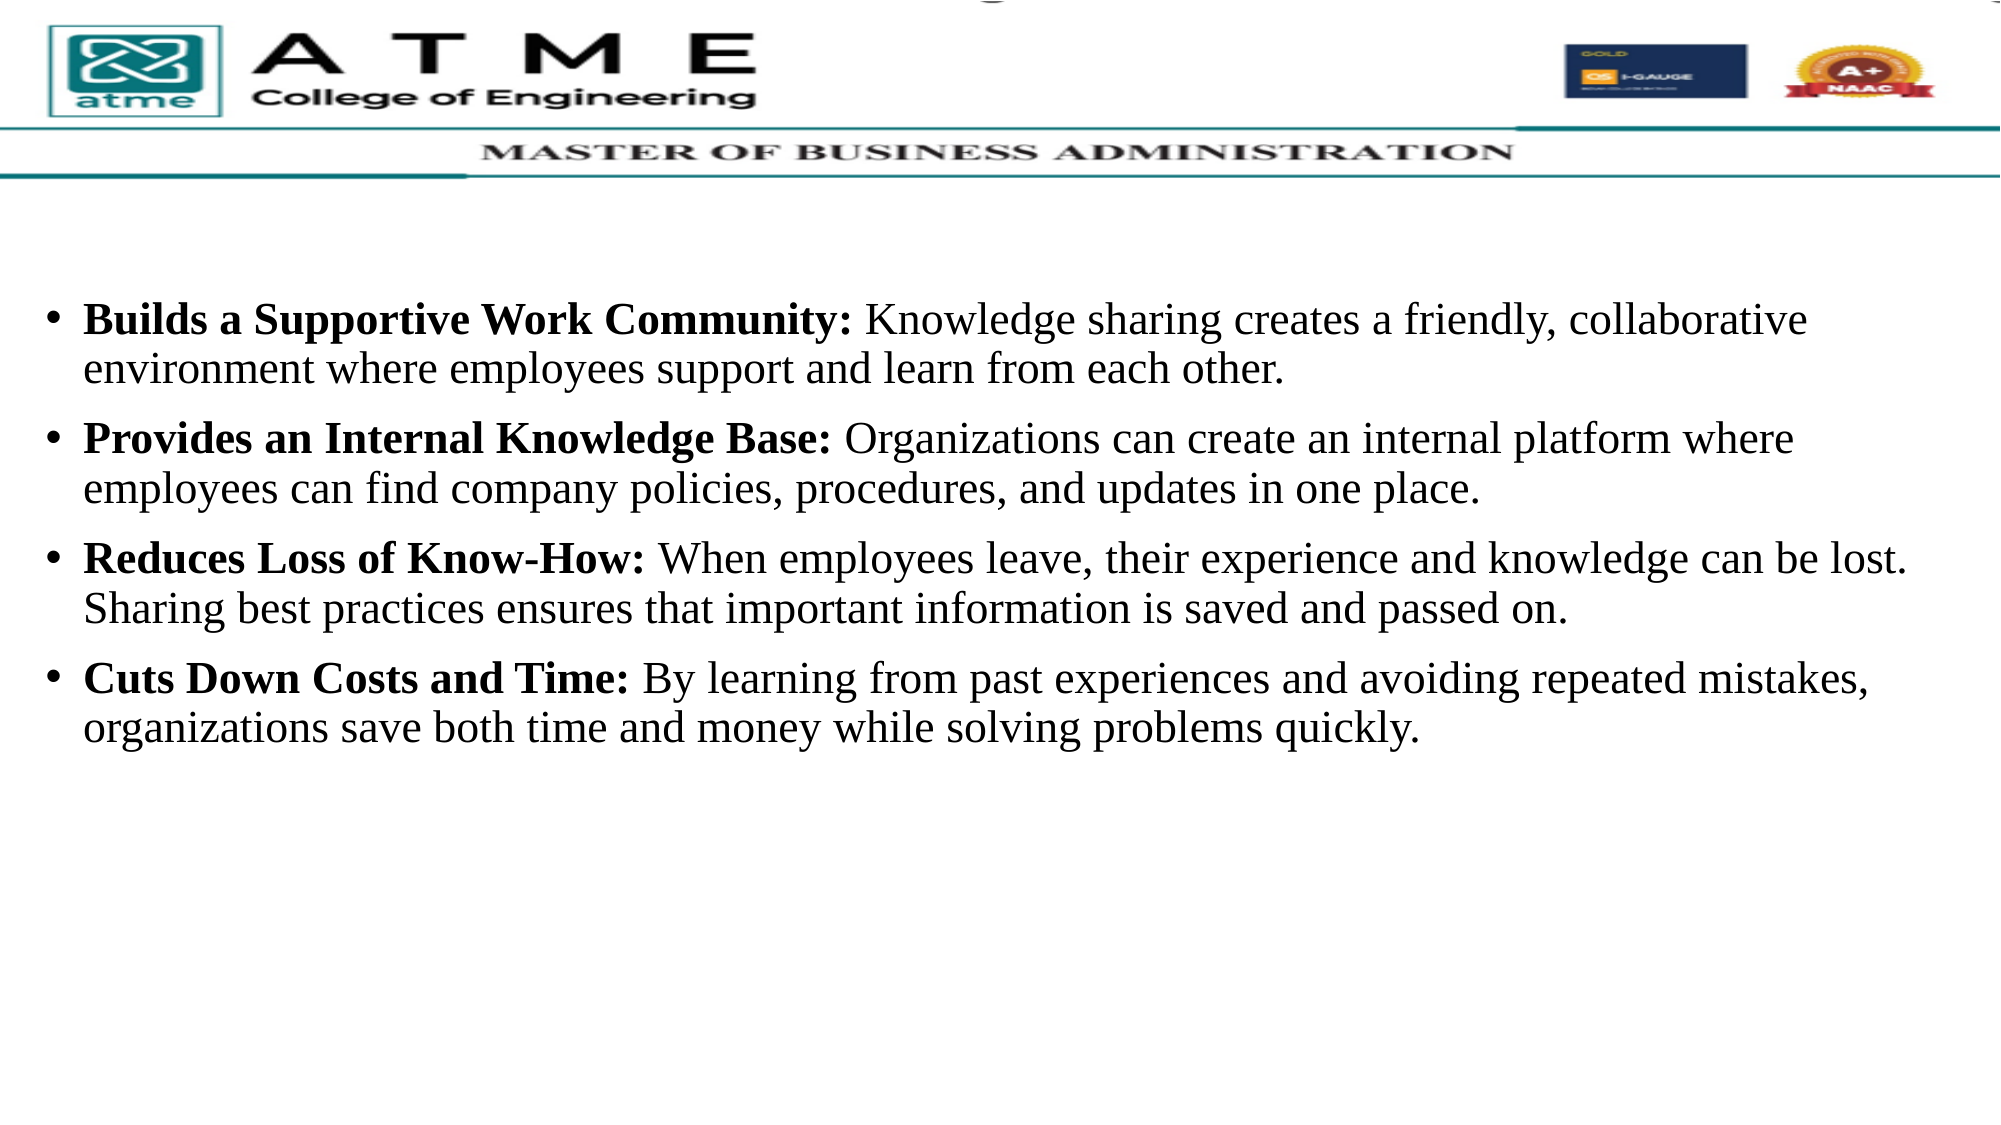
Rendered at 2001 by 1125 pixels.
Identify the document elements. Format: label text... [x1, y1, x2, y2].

list Builds a Supportive Work Community: Knowledge sharing creates a friendly, collaborative environment where employees support and learn from each other. Provides an Internal Knowledge Base: Organizations can create an internal platform where employees can find company policies, procedures, and updates in one place. Reduces Loss of Know-How: When employees leave, their experience and knowledge can be lost. Sharing best practices ensures that important information is saved and passed on. Cuts Down Costs and Time: By learning from past experiences and avoiding repeated mistakes, organizations save both time and money while solving problems quickly. [30, 287, 1970, 1125]
picture [0, 1, 2000, 180]
